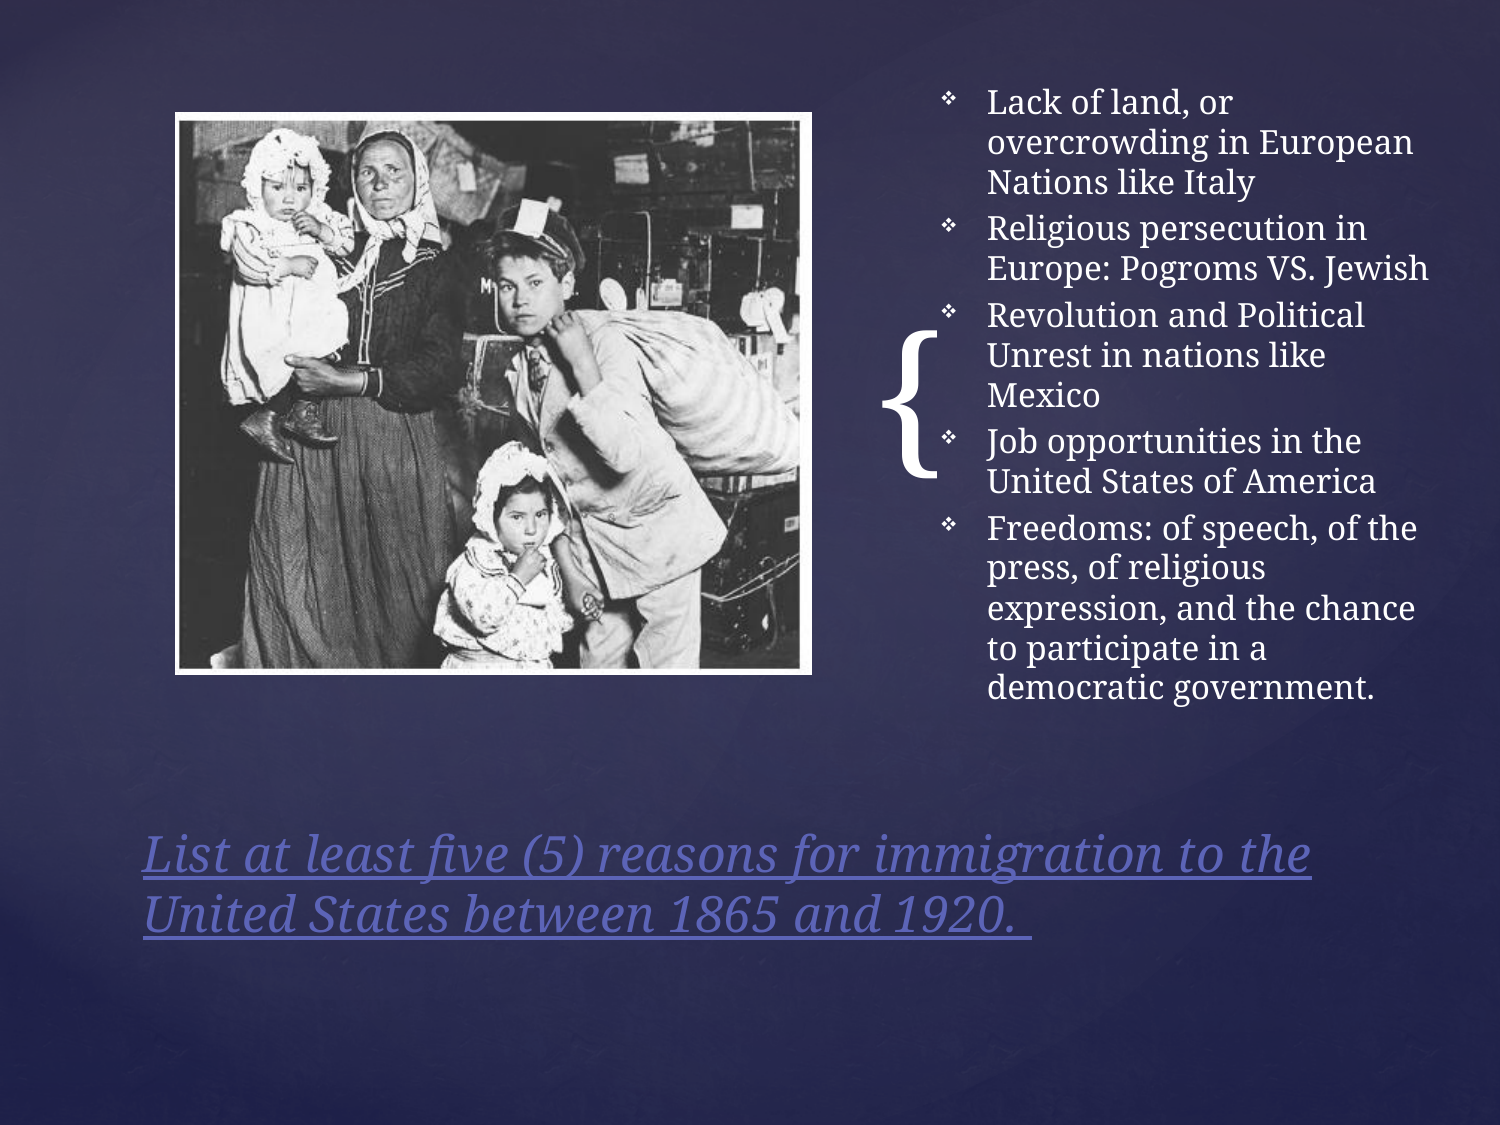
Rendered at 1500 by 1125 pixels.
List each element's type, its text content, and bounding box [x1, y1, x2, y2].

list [175, 111, 813, 676]
title List at least five (5) reasons for immigration to the United States between 1865 and 1920. [127, 800, 1365, 950]
list Lack of land, or overcrowding in European Nations like Italy Religious persecution in Europe: Pogroms VS. Jewish Revolution and Political Unrest in nations like Mexico Job opportunities in the United States of America Freedoms: of speech, of the press, of religious expression, and the chance to participate in a democratic government. [924, 112, 1463, 675]
